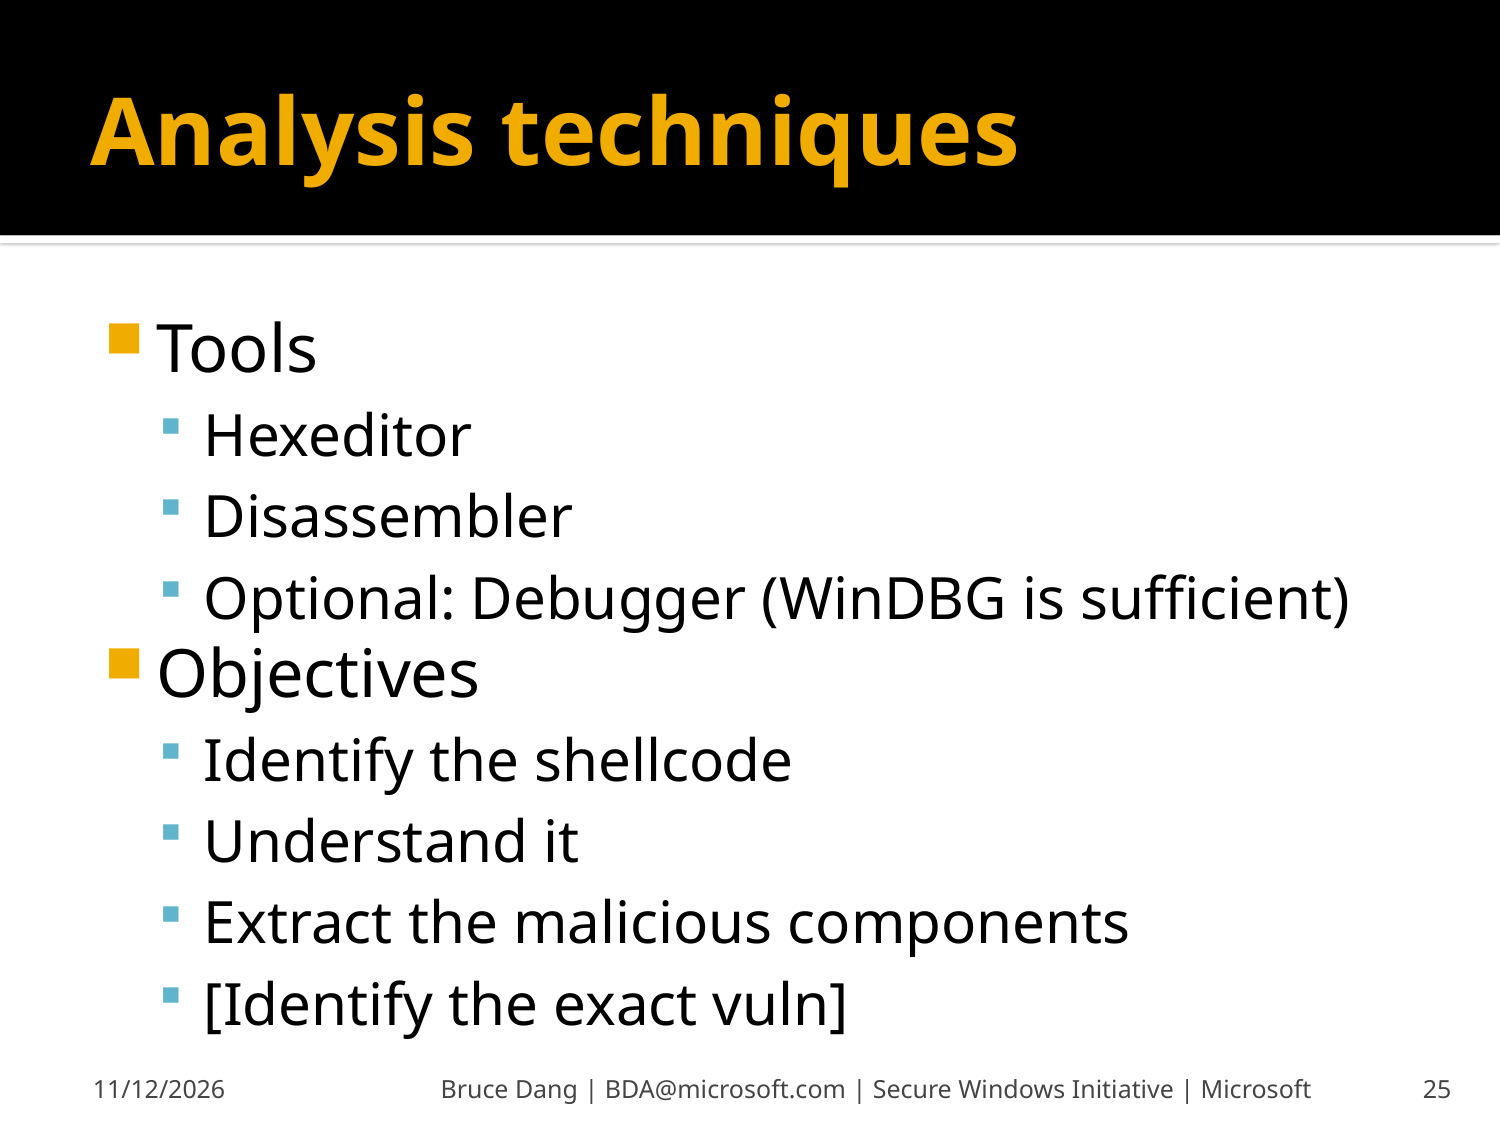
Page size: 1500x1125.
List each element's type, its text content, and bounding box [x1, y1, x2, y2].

list Tools Hexeditor Disassembler Optional: Debugger (WinDBG is sufficient) Objectives Identify the shellcode Understand it Extract the malicious components [Identify the exact vuln] [75, 291, 1425, 1050]
footer Bruce Dang | BDA@microsoft.com | Secure Windows Initiative | Microsoft [433, 1062, 1337, 1108]
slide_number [75, 1062, 425, 1108]
slide_number 25 [1345, 1062, 1467, 1108]
title Analysis techniques [75, 25, 1425, 231]
